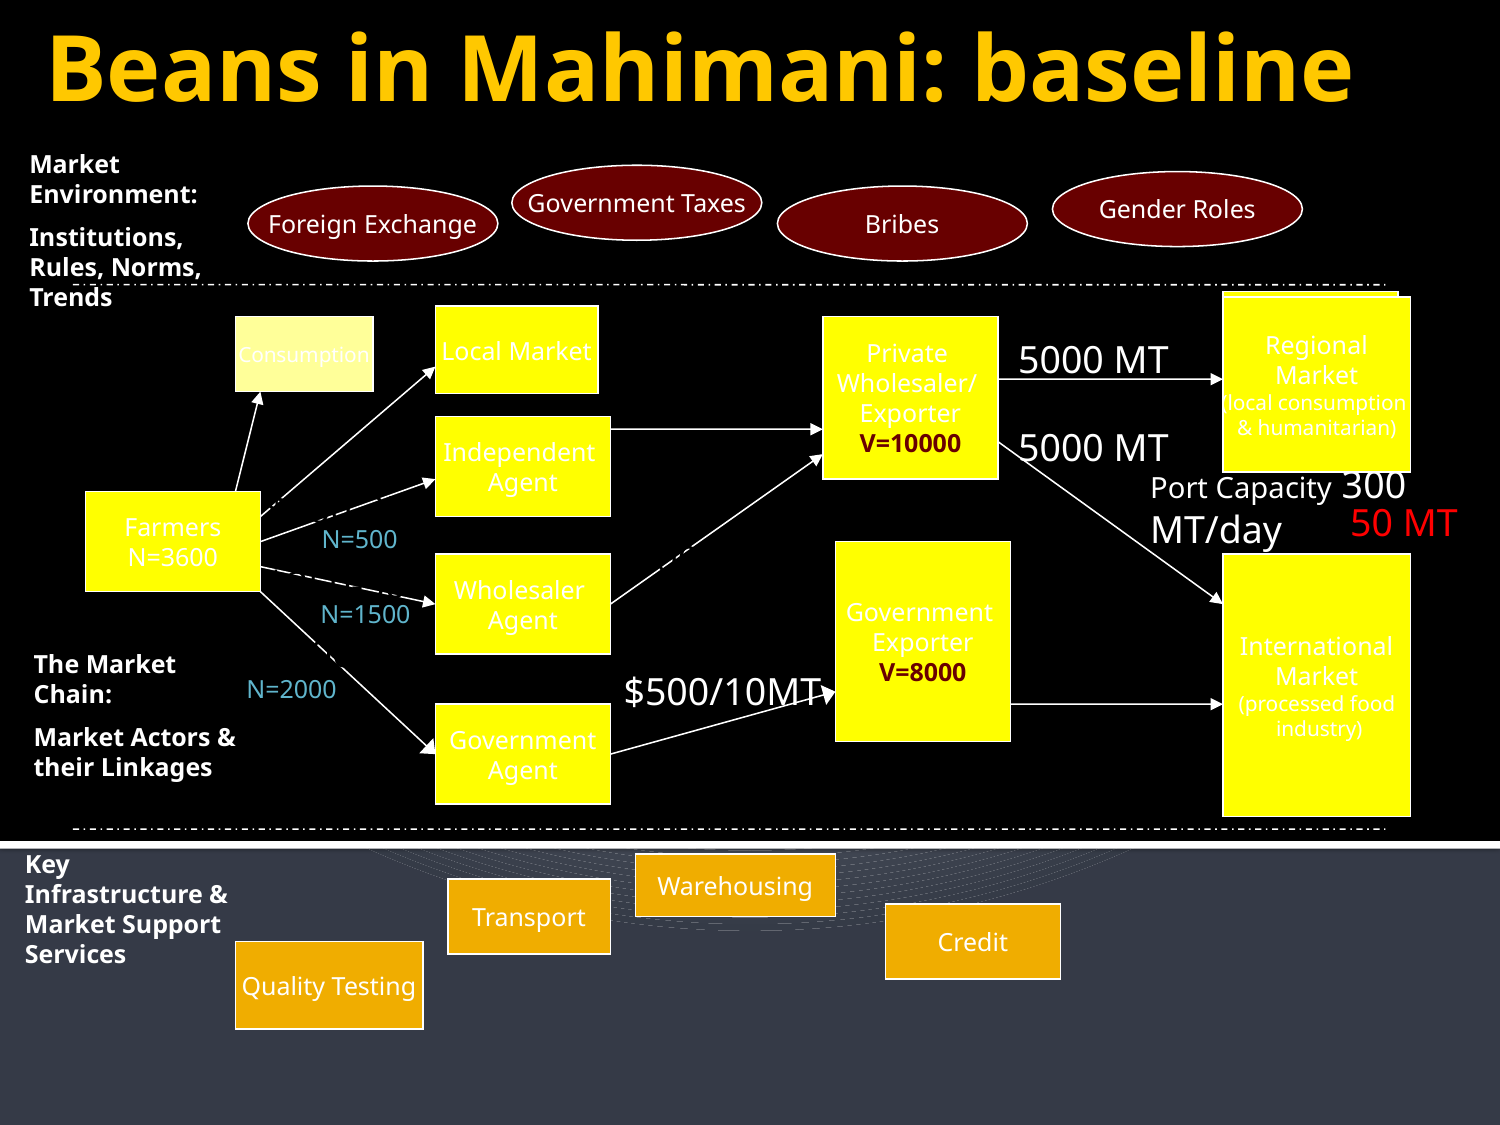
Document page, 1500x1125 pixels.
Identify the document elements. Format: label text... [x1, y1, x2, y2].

text_box Beans in Mahimani: baseline [30, 2, 1472, 127]
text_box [10, 141, 1486, 1030]
